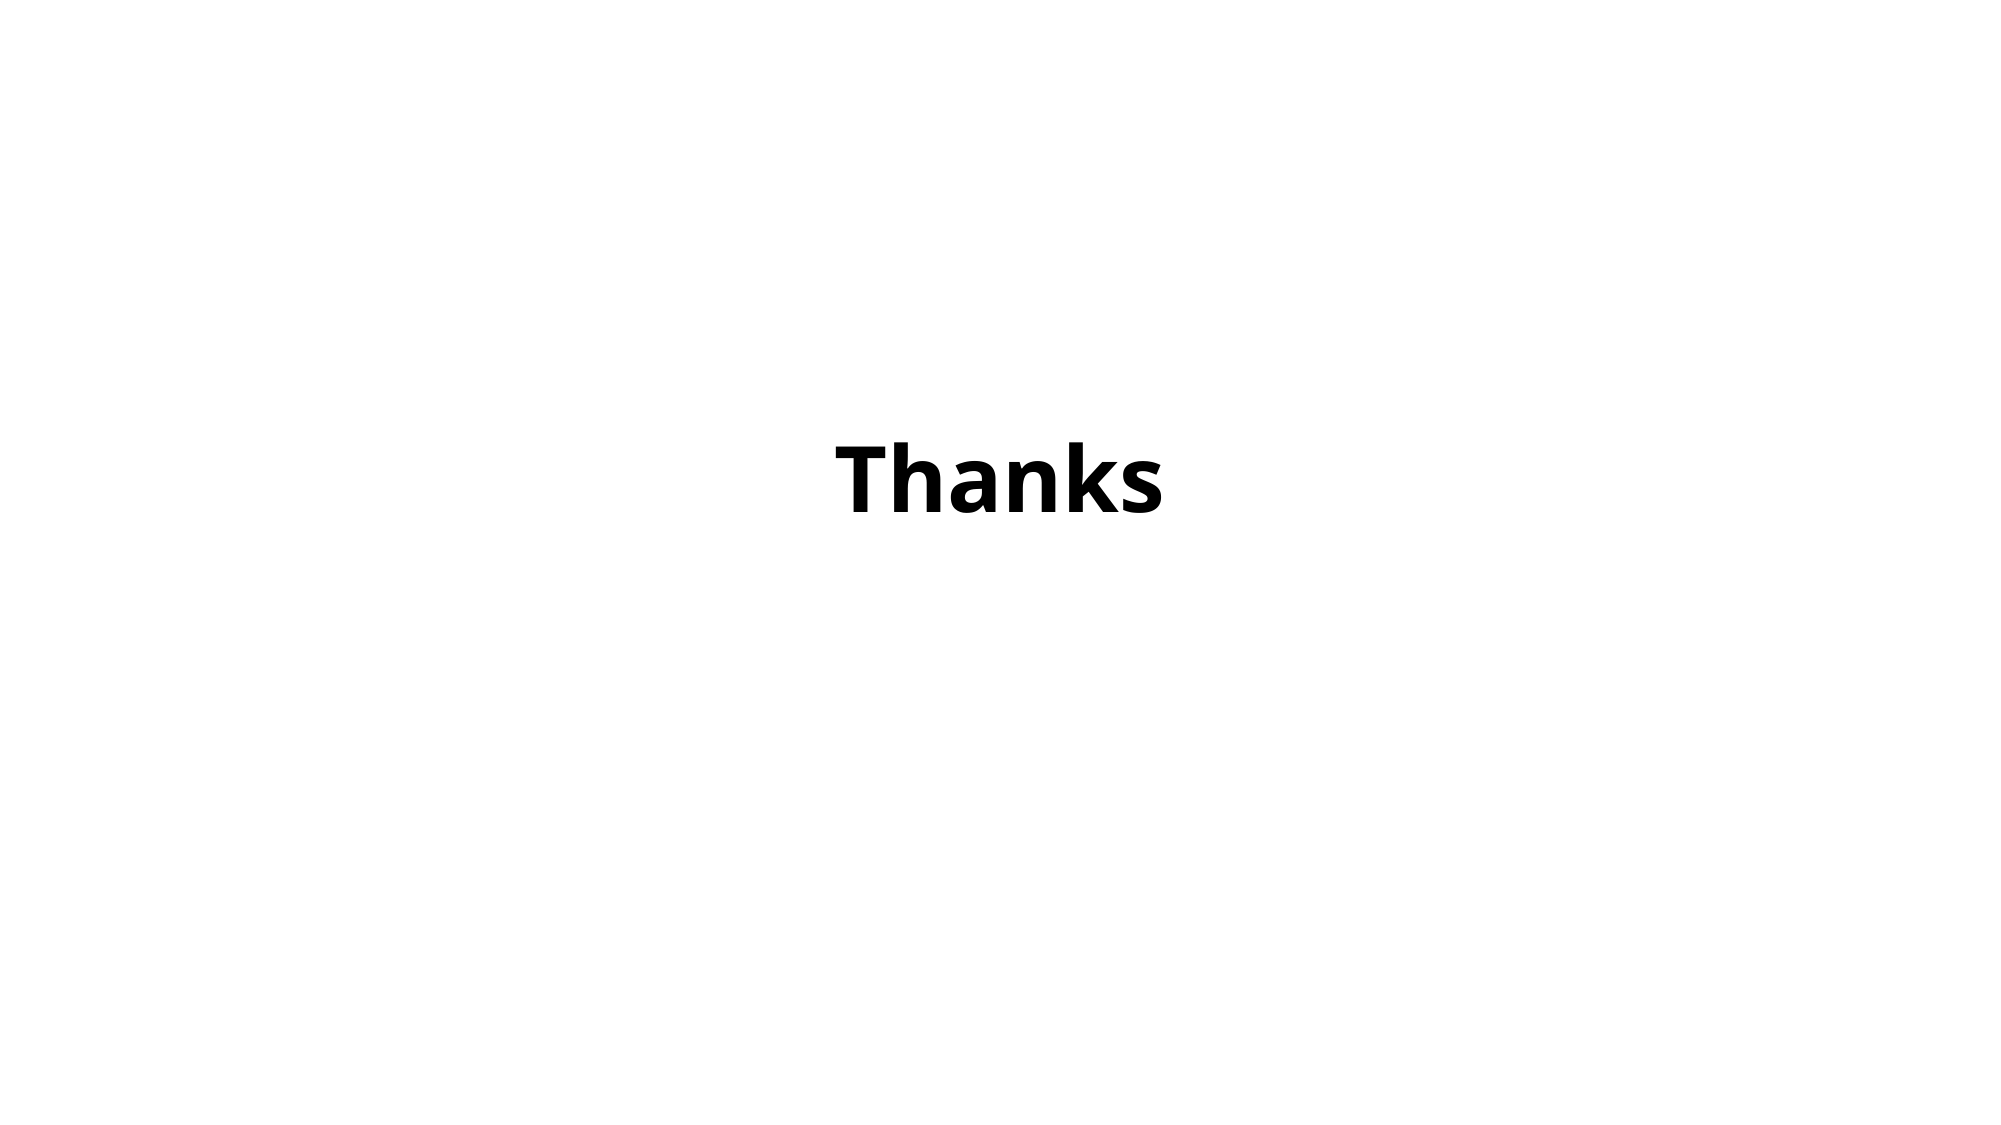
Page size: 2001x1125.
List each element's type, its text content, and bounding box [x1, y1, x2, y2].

title Thanks [137, 373, 1863, 592]
